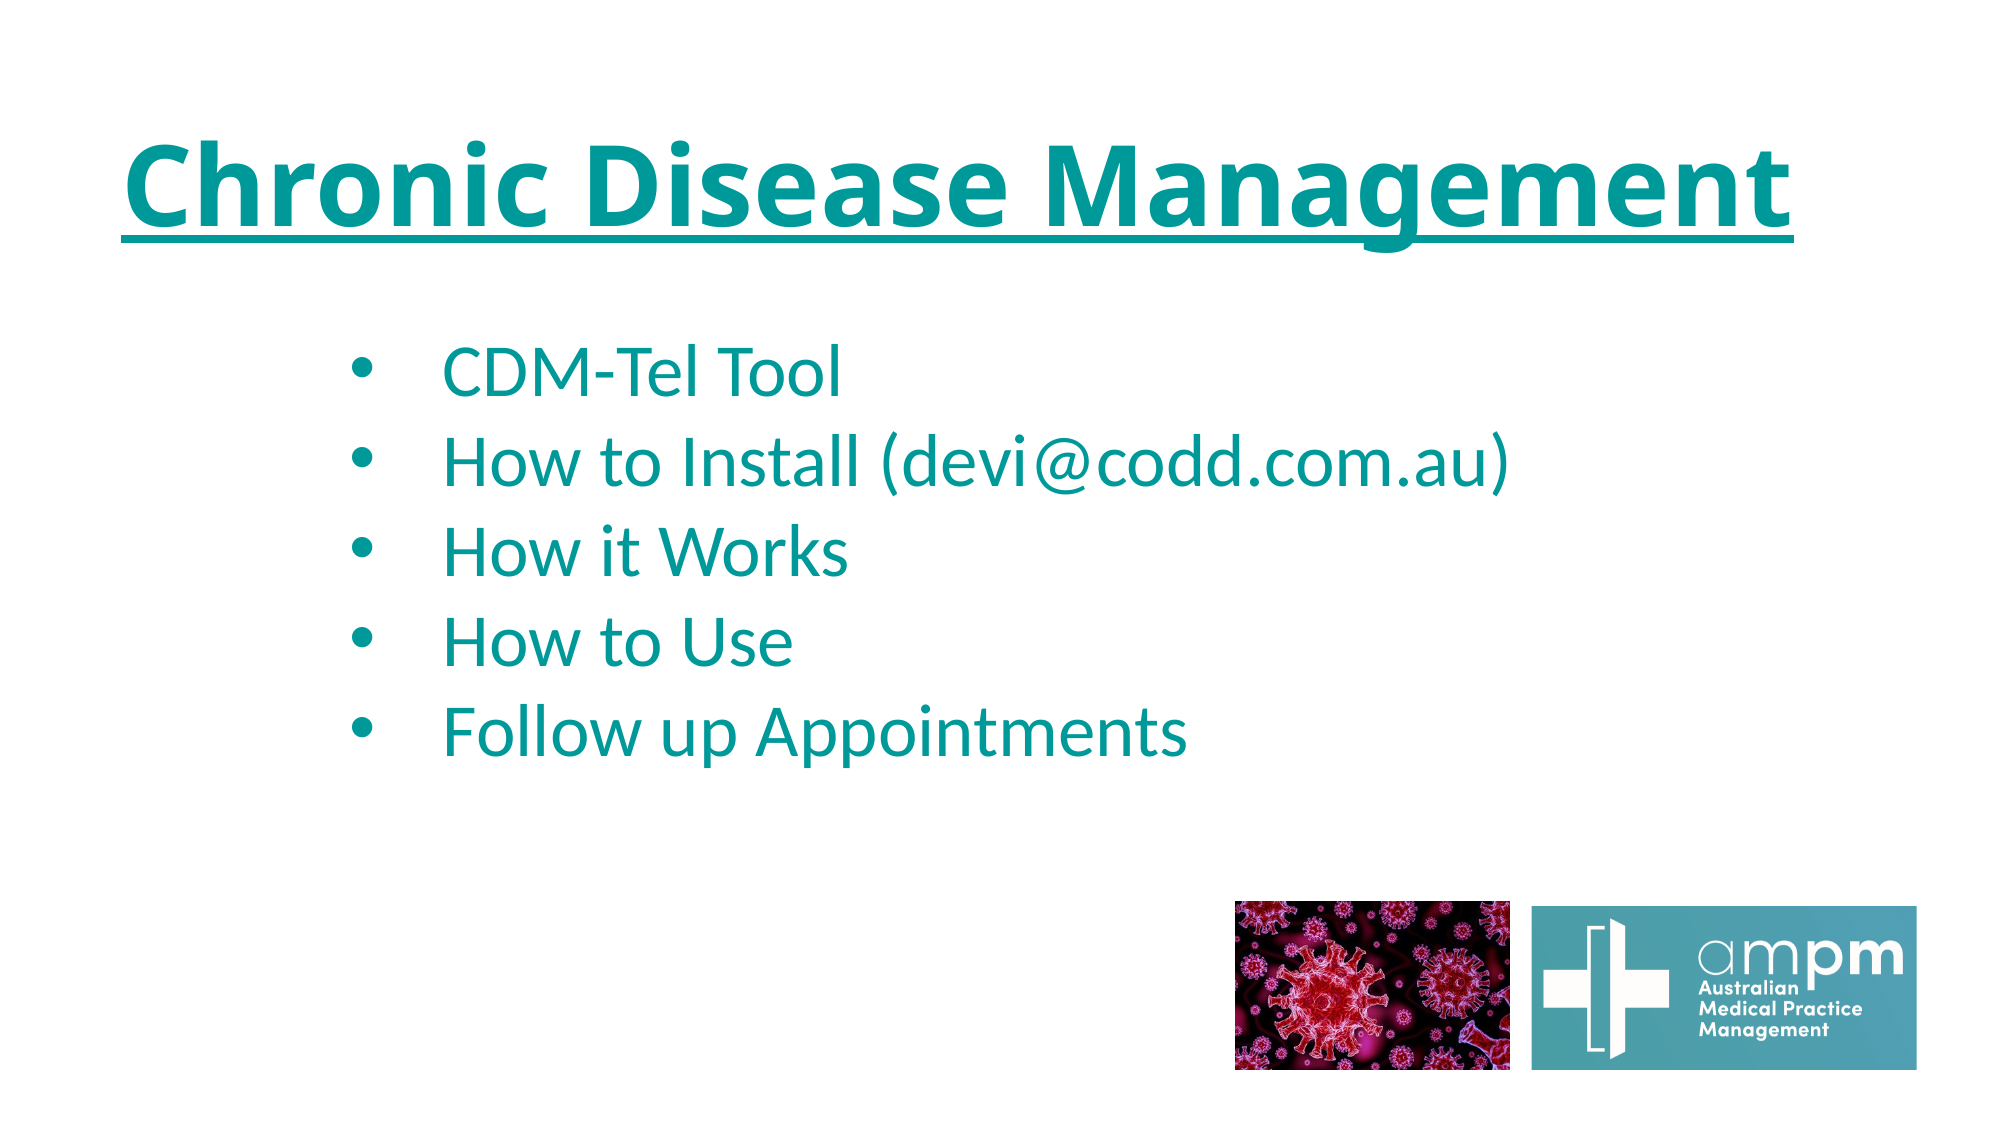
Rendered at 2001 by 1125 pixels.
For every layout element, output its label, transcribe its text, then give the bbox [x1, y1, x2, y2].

title Chronic Disease Management [106, 90, 1819, 259]
text_box CDM-Tel Tool How to Install (devi@codd.com.au) How it Works How to Use Follow up Appointments [334, 313, 1573, 779]
picture [1234, 901, 1510, 1070]
picture [1531, 906, 1917, 1070]
